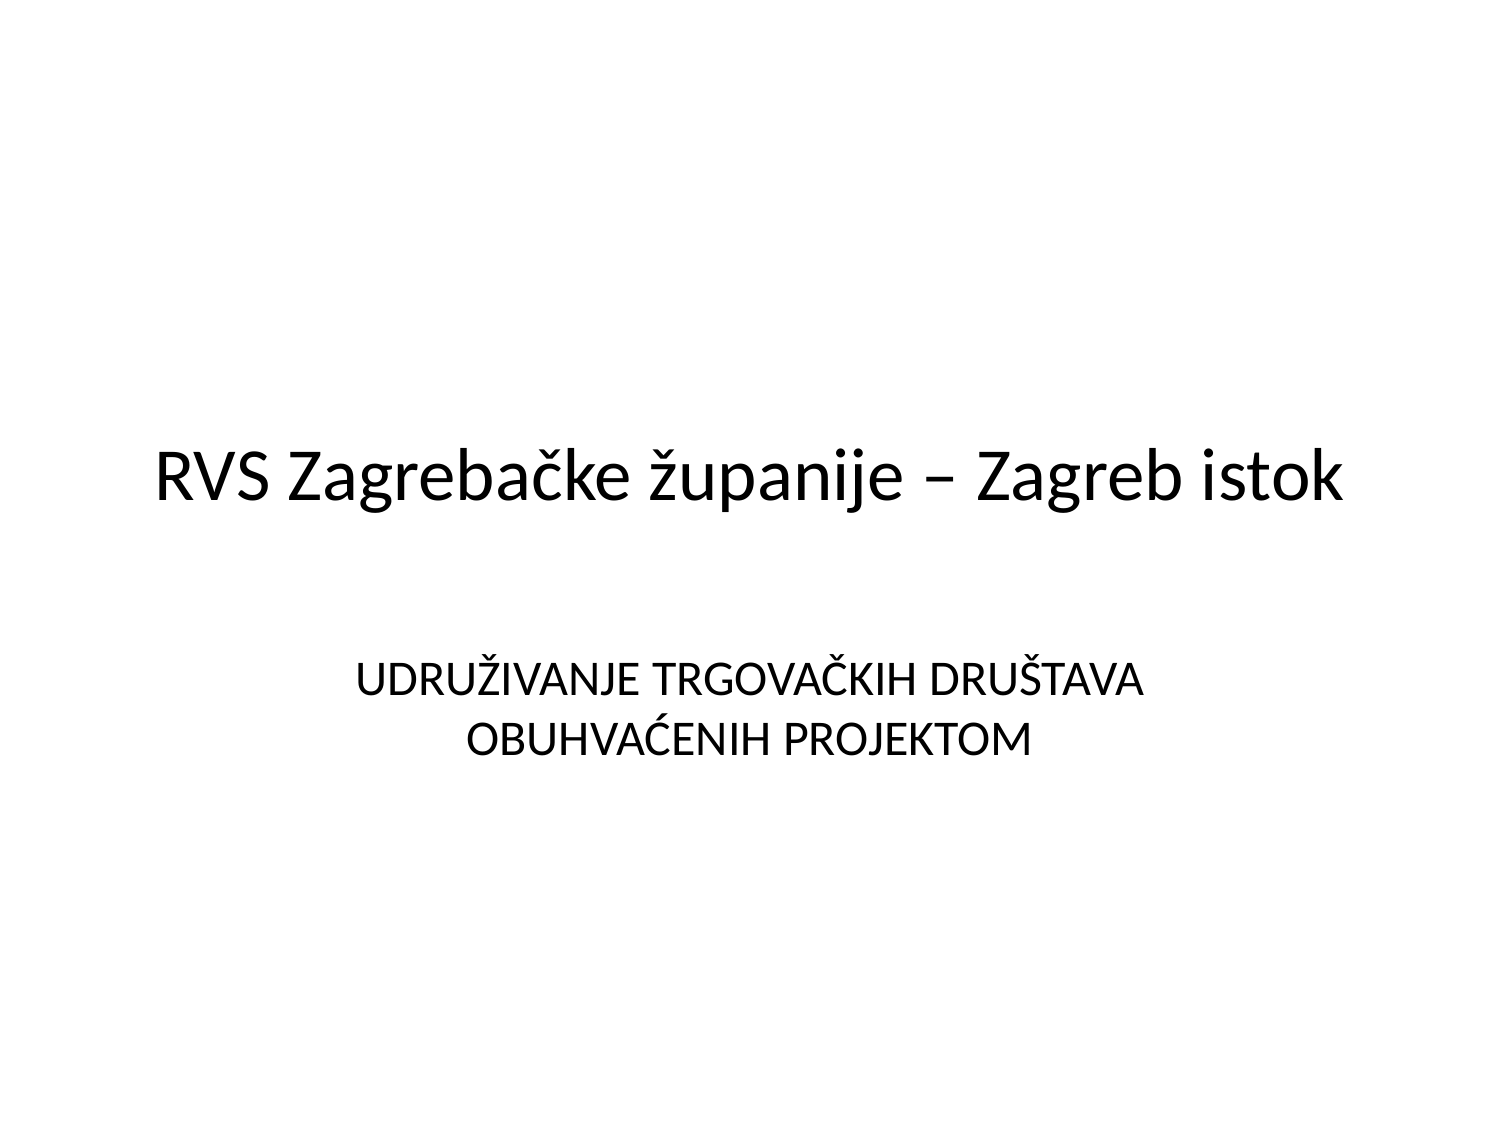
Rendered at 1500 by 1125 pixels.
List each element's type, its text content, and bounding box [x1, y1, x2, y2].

title RVS Zagrebačke županije – Zagreb istok [112, 349, 1388, 591]
subtitle UDRUŽIVANJE TRGOVAČKIH DRUŠTAVA OBUHVAĆENIH PROJEKTOM [225, 637, 1275, 925]
